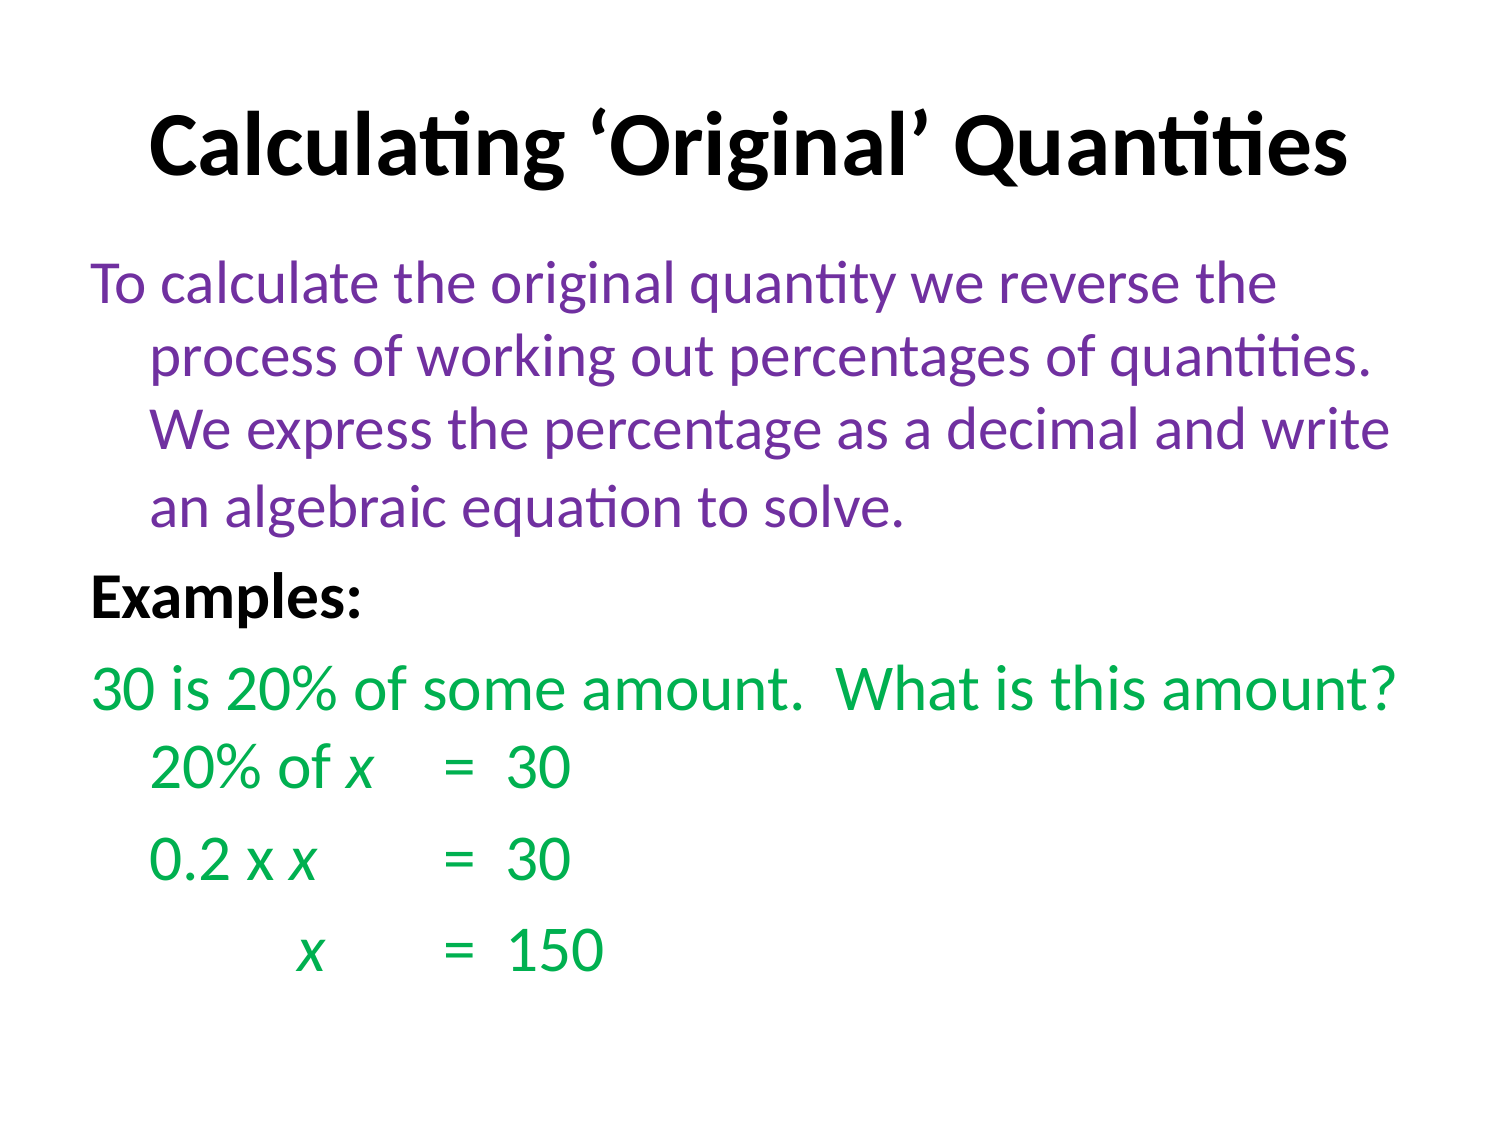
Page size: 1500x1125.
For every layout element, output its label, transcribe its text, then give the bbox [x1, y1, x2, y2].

title Calculating ‘Original’ Quantities [75, 45, 1425, 233]
list To calculate the original quantity we reverse the process of working out percentages of quantities. We express the percentage as a decimal and write an algebraic equation to solve. Examples: 30 is 20% of some amount. What is this amount? 20% of x = 30 0.2 x x = 30 x = 150 [75, 234, 1425, 1005]
